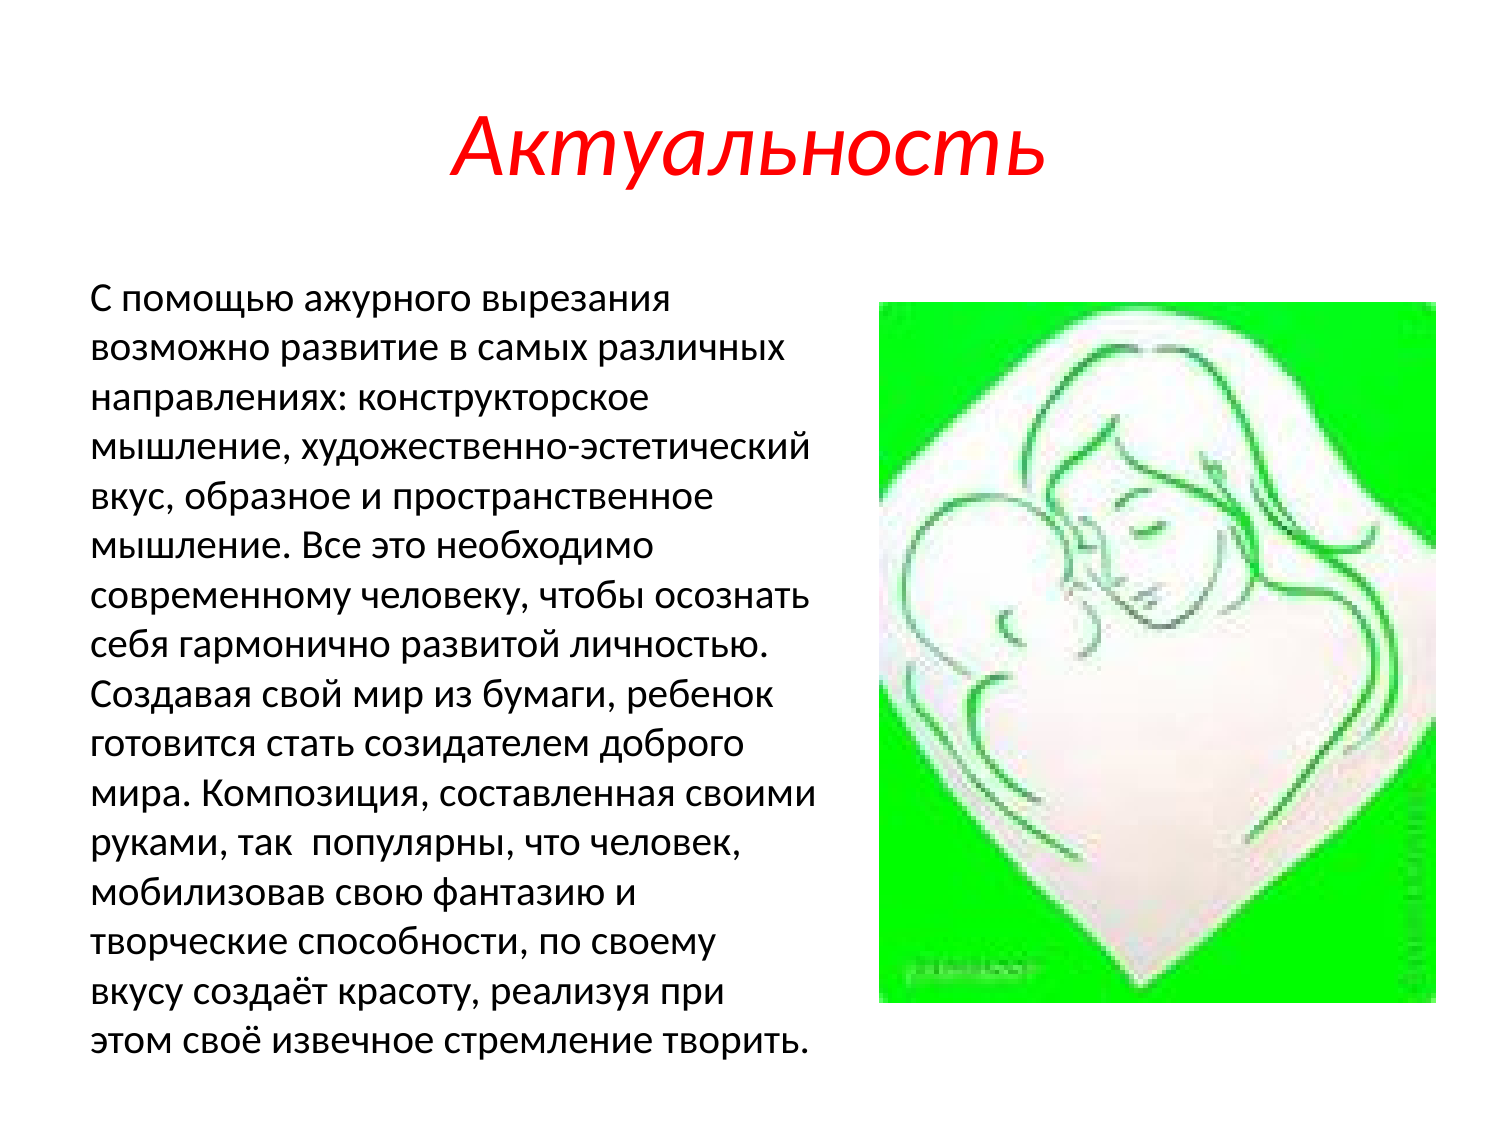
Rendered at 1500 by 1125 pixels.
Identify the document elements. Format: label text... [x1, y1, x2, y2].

picture [879, 302, 1436, 1003]
title Актуальность [75, 45, 1425, 233]
list С помощью ажурного вырезания возможно развитие в самых различных направлениях: конструкторское мышление, художественно-эстетический вкус, образное и пространственное мышление. Все это необходимо современному человеку, чтобы осознать себя гармонично развитой личностью. Создавая свой мир из бумаги, ребенок готовится стать созидателем доброго мира. Композиция, составленная своими руками, так популярны, что человек, мобилизовав свою фантазию и творческие способности, по своему вкусу создаёт красоту, реализуя при этом своё извечное стремление творить. [75, 262, 833, 1094]
